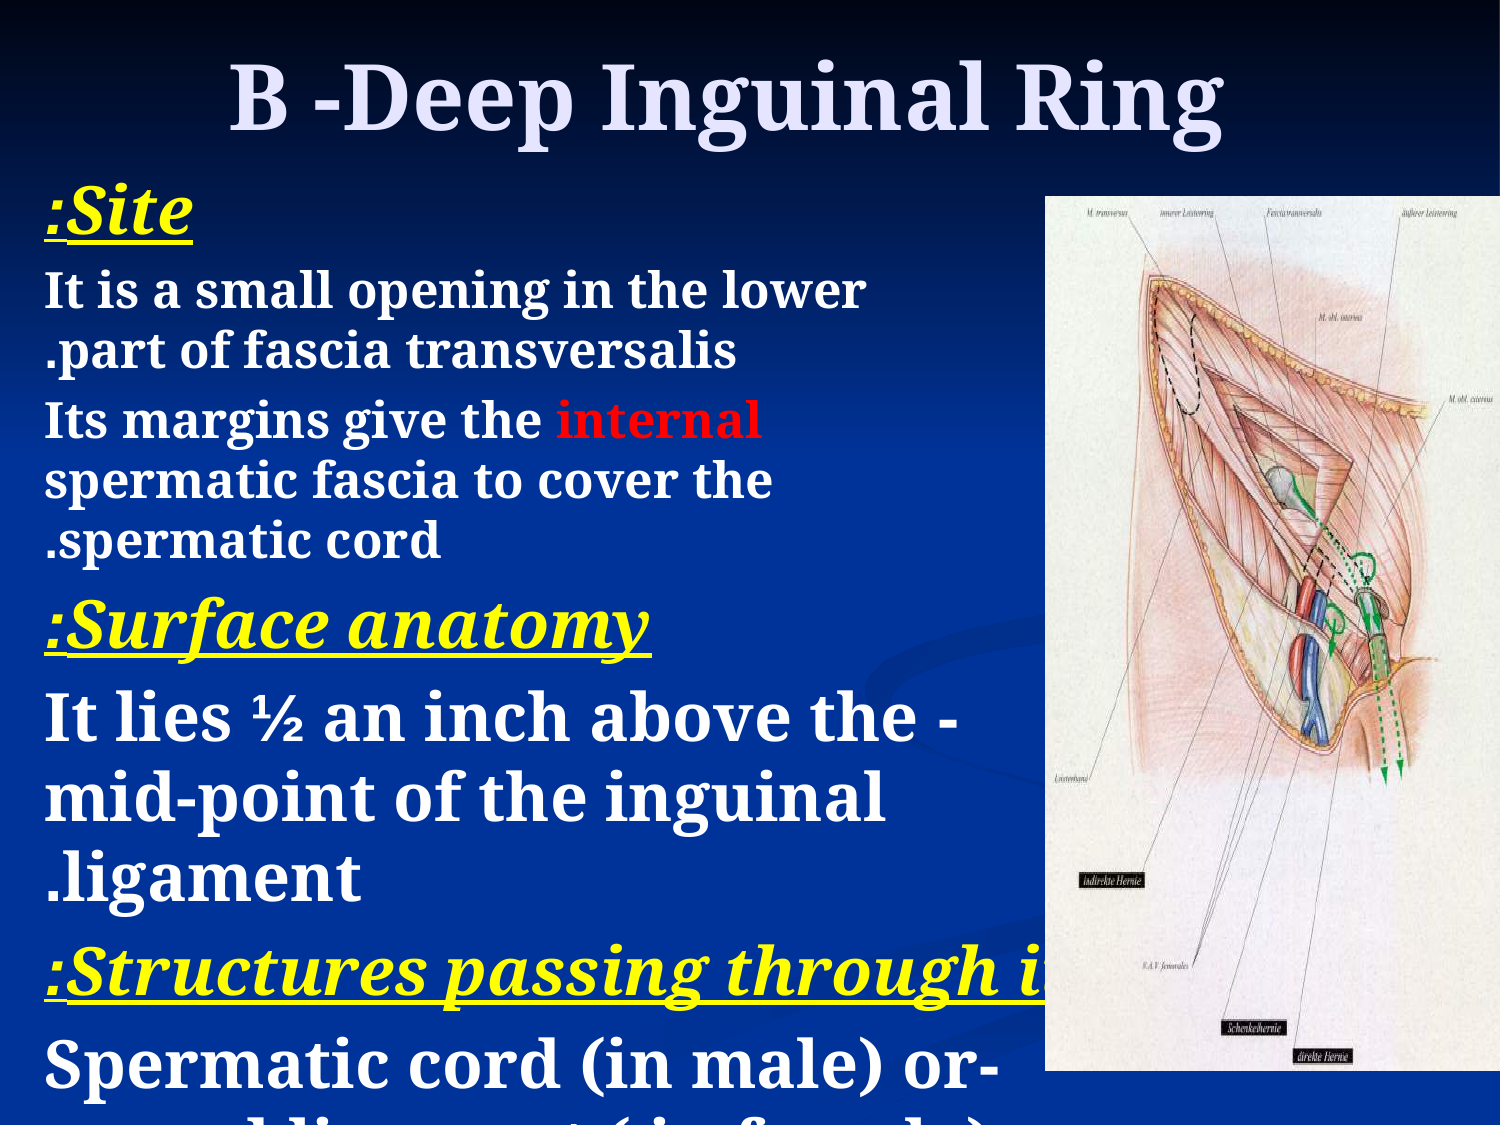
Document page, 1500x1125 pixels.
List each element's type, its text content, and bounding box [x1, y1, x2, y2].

list Site: It is a small opening in the lower part of fascia transversalis. Its margins give the internal spermatic fascia to cover the spermatic cord. Surface anatomy: - It lies ½ an inch above the mid-point of the inguinal ligament. Structures passing through it: -Spermatic cord (in male) or round ligament ( in female). [29, 160, 1093, 1125]
title B -Deep Inguinal Ring [64, 0, 1415, 188]
picture [1045, 196, 1500, 1071]
